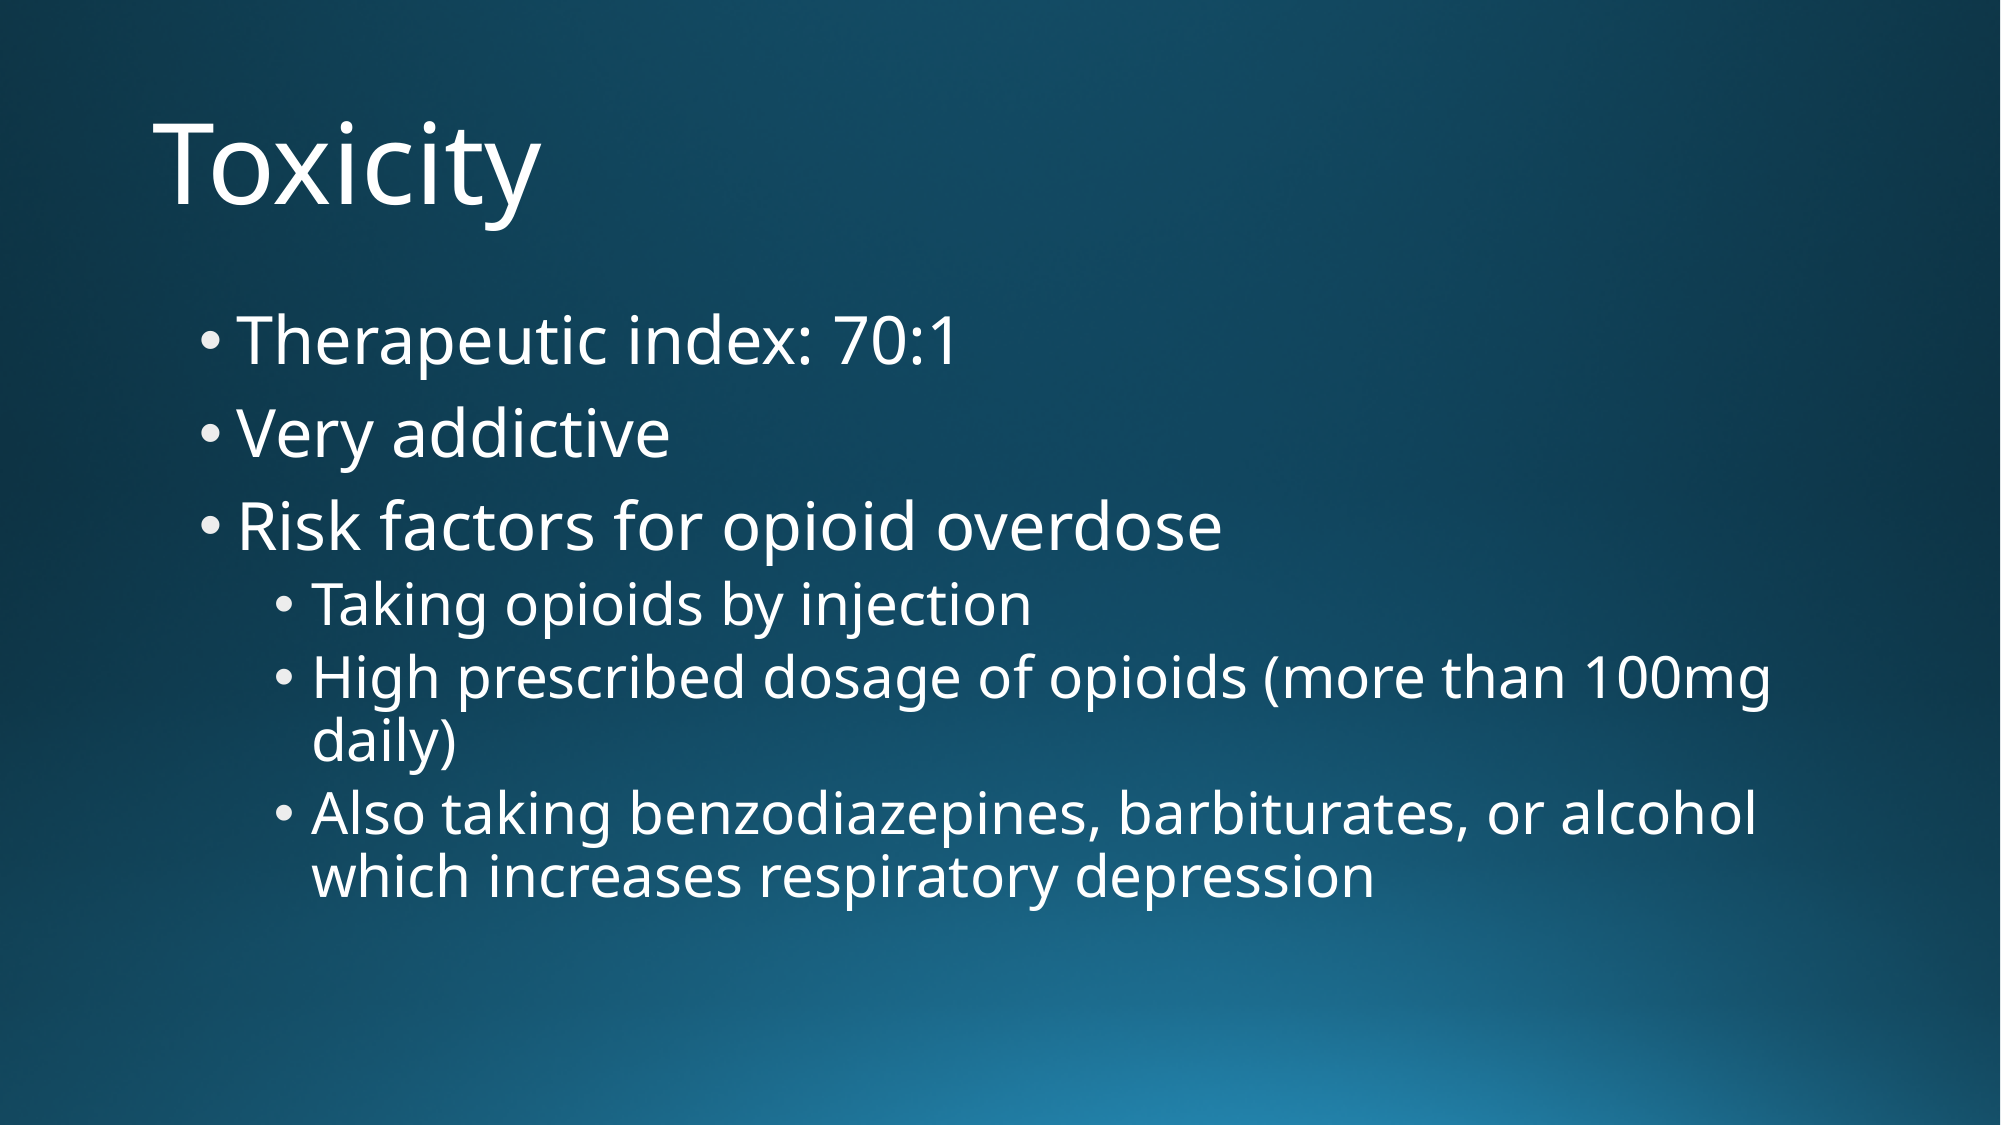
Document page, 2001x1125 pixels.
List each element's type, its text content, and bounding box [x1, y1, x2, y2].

picture [0, 0, 2001, 1125]
title Toxicity [137, 59, 1863, 278]
list Therapeutic index: 70:1 Very addictive Risk factors for opioid overdose Taking opioids by injection High prescribed dosage of opioids (more than 100mg daily) Also taking benzodiazepines, barbiturates, or alcohol which increases respiratory depression [183, 299, 1863, 1014]
